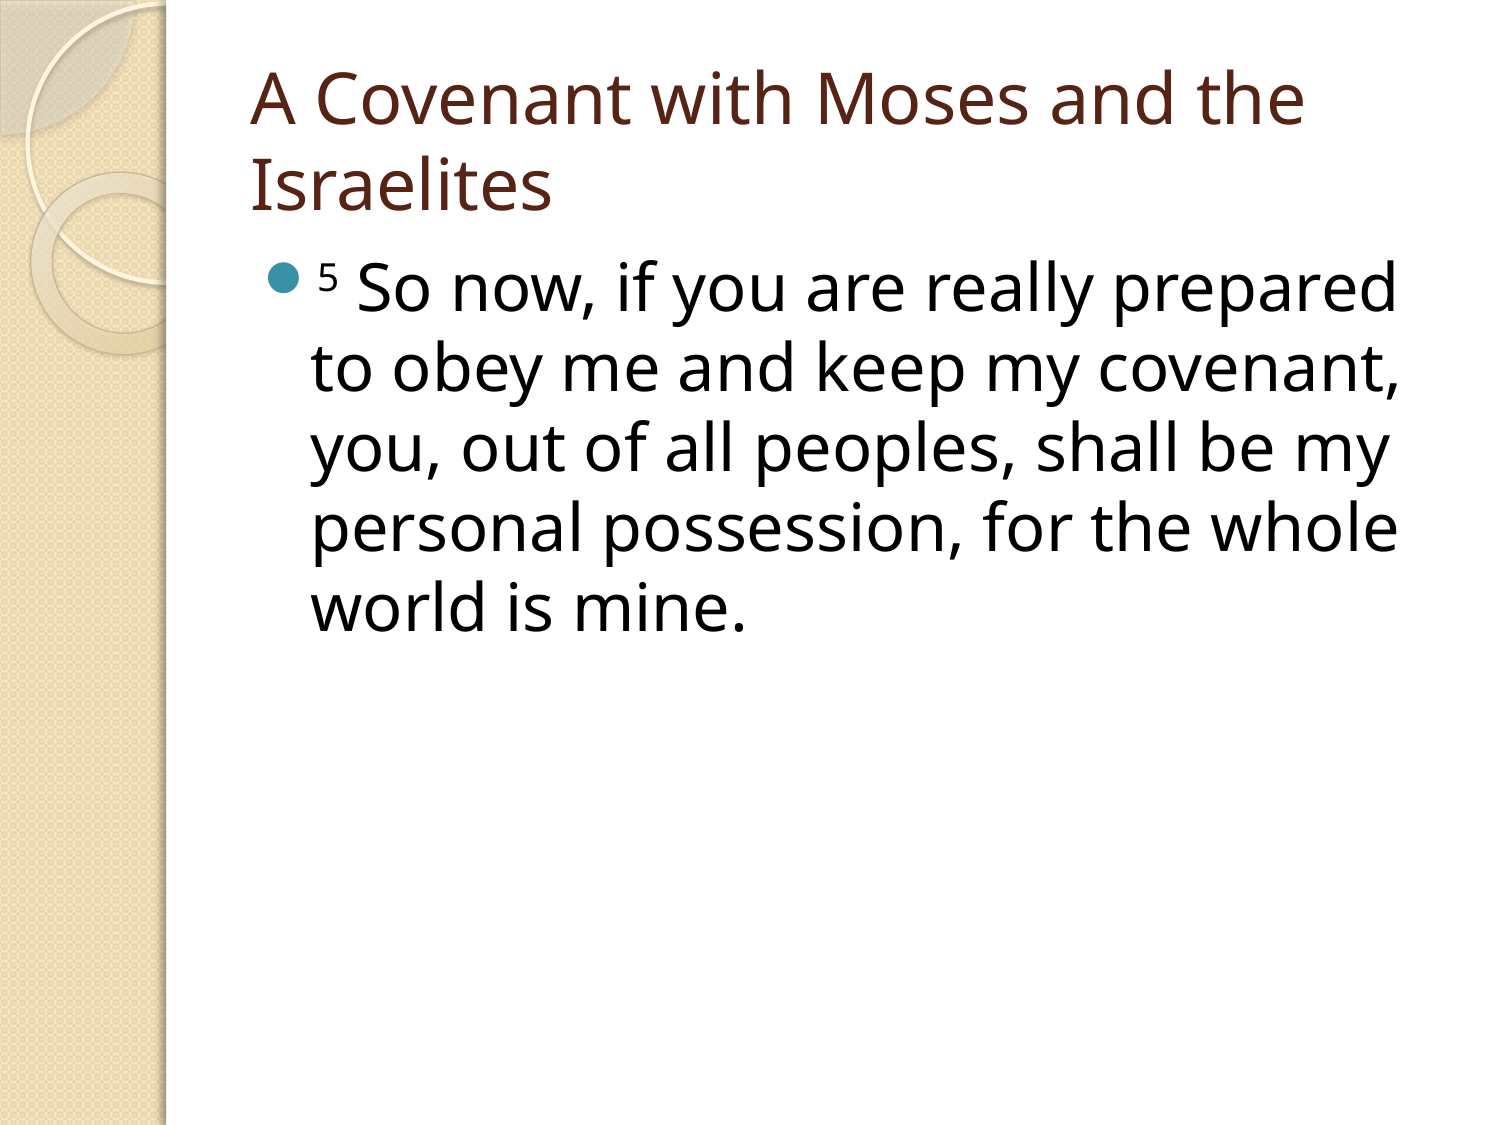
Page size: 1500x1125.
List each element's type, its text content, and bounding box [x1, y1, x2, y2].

list 5 So now, if you are really prepared to obey me and keep my covenant, you, out of all peoples, shall be my personal possession, for the whole world is mine. [235, 237, 1466, 1025]
title A Covenant with Moses and the Israelites [235, 45, 1466, 233]
